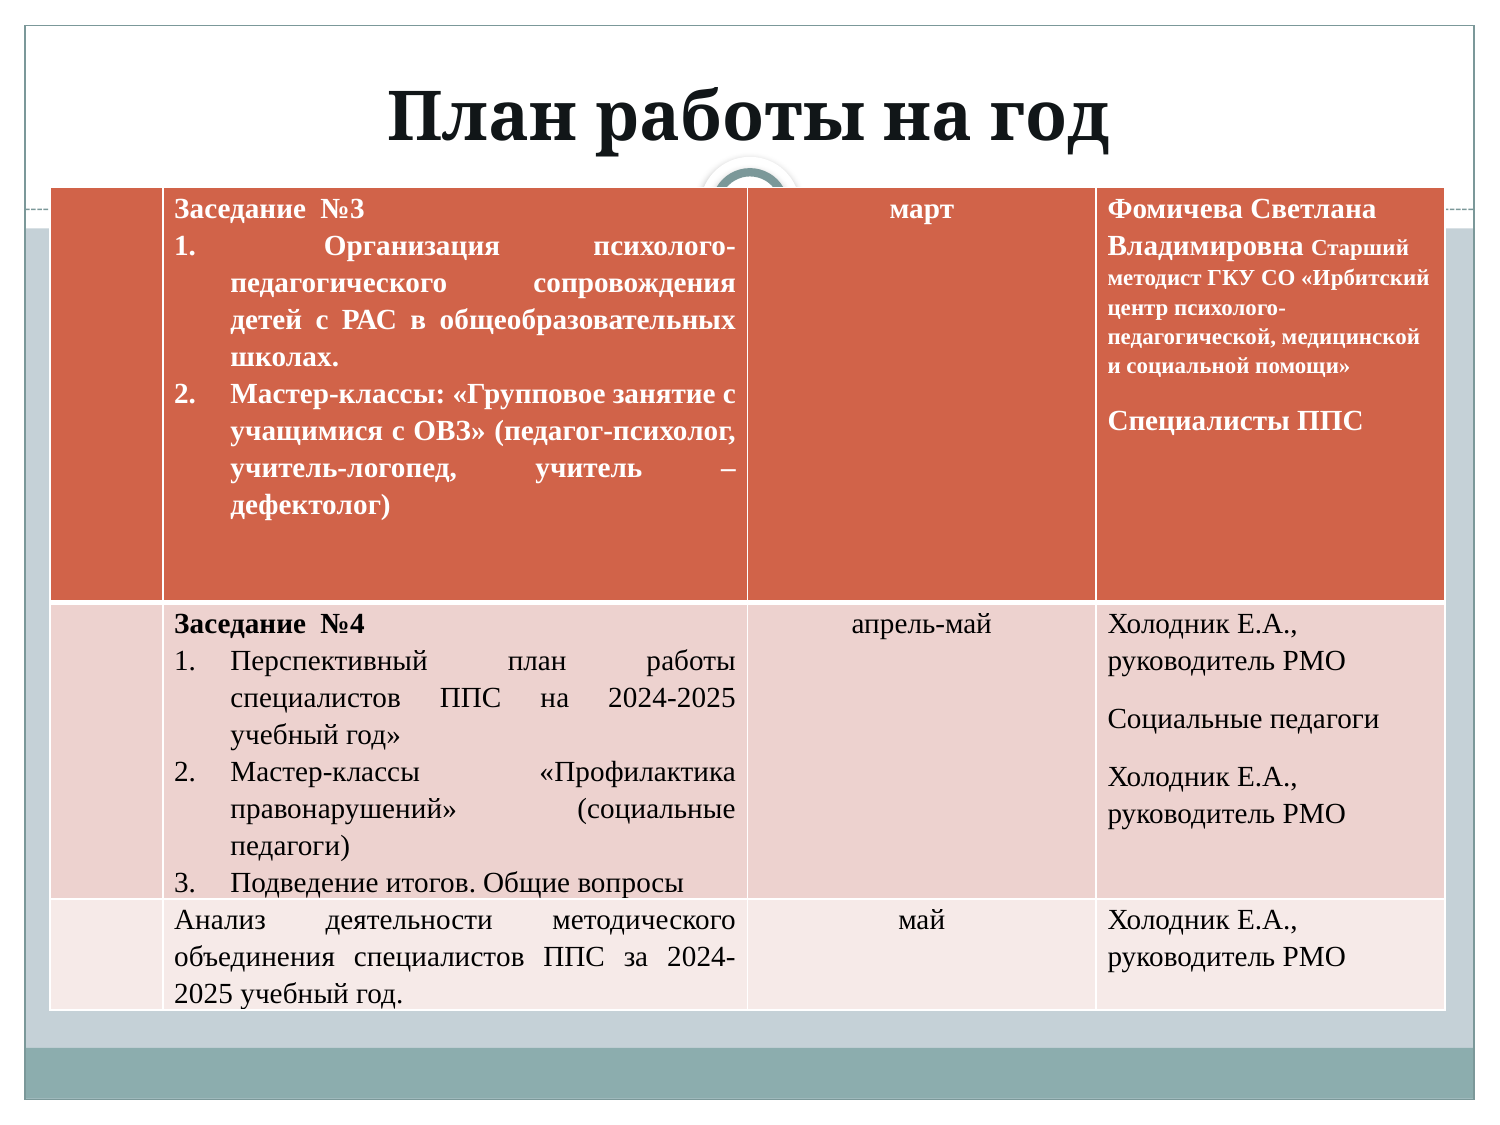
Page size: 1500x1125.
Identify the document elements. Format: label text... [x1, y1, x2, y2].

table_cell Анализ деятельности методического объединения специалистов ППС за 2024-2025 учебный год. [164, 900, 747, 1009]
title План работы на год [49, 37, 1450, 162]
table_cell Холодник Е.А., руководитель РМО [1097, 900, 1444, 1009]
table_cell Холодник Е.А., руководитель РМО Социальные педагоги Холодник Е.А., руководитель РМО [1097, 605, 1444, 898]
table_cell Заседание №4 Перспективный план работы специалистов ППС на 2024-2025 учебный год» Мастер-классы «Профилактика правонарушений» (социальные педагоги) Подведение итогов. Общие вопросы [164, 605, 747, 898]
table_header [51, 188, 162, 600]
table_header Фомичева Светлана Владимировна Старший методист ГКУ СО «Ирбитский центр психолого-педагогической, медицинской и социальной помощи» Специалисты ППС [1097, 188, 1444, 600]
table_cell май [748, 900, 1095, 1009]
table_cell [51, 900, 162, 1009]
table_cell [51, 605, 162, 898]
table_header март [748, 188, 1095, 600]
table_header Заседание №3 Организация психолого-педагогического сопровождения детей с РАС в общеобразовательных школах. Мастер-классы: «Групповое занятие с учащимися с ОВЗ» (педагог-психолог, учитель-логопед, учитель –дефектолог) [164, 188, 747, 600]
table_cell апрель-май [748, 605, 1095, 898]
